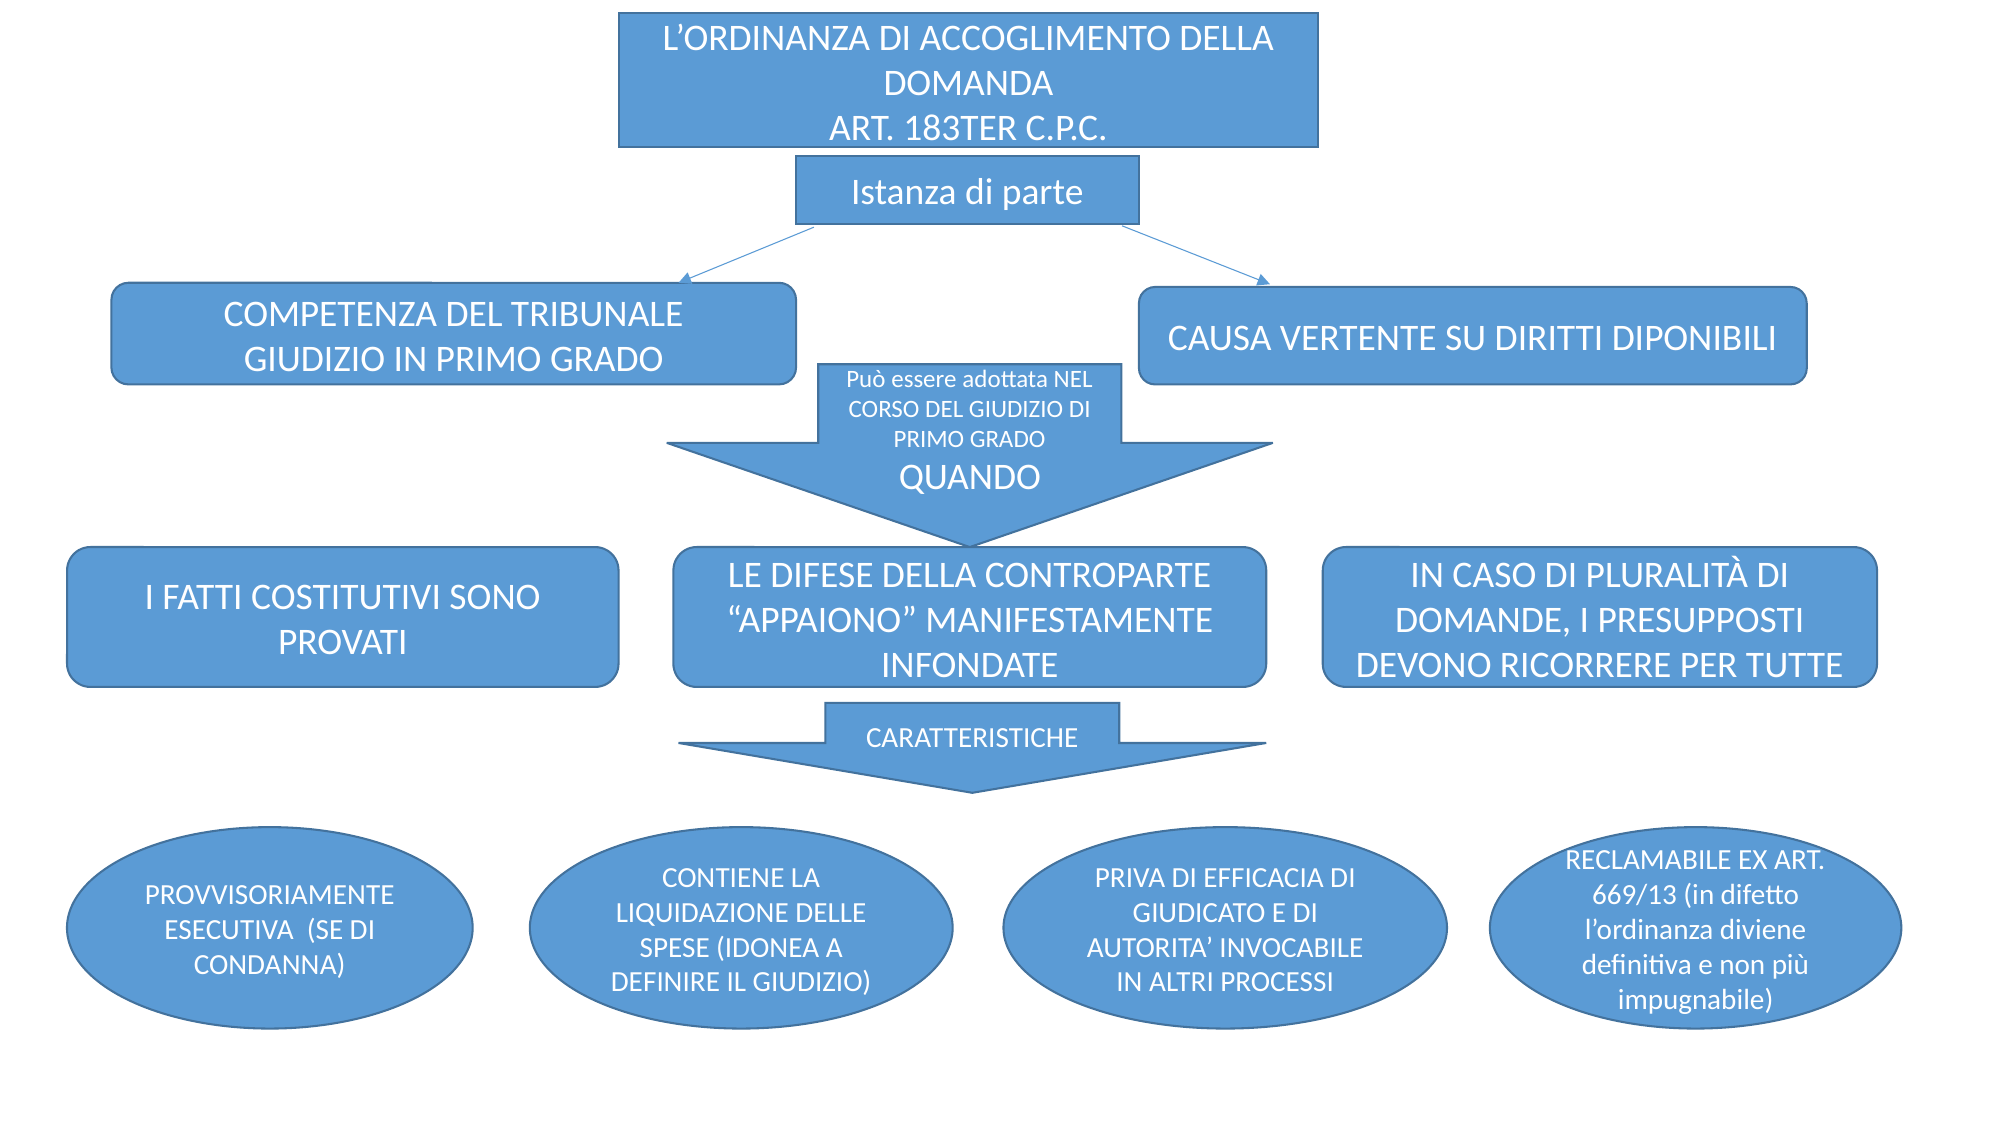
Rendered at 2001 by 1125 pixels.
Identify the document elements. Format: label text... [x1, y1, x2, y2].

text_box COMPETENZA DEL TRIBUNALE GIUDIZIO IN PRIMO GRADO [110, 281, 798, 386]
text_box Istanza di parte [795, 155, 1140, 225]
text_box PROVVISORIAMENTE ESECUTIVA (SE DI CONDANNA) [65, 826, 474, 1030]
text_box LE DIFESE DELLA CONTROPARTE “APPAIONO” MANIFESTAMENTE INFONDATE [672, 545, 1268, 688]
text_box L’ORDINANZA DI ACCOGLIMENTO DELLA DOMANDA ART. 183TER C.P.C. [618, 12, 1319, 148]
text_box IN CASO DI PLURALITÀ DI DOMANDE, I PRESUPPOSTI DEVONO RICORRERE PER TUTTE [1321, 545, 1879, 688]
text_box Può essere adottata NEL CORSO DEL GIUDIZIO DI PRIMO GRADO QUANDO [666, 363, 1274, 546]
text_box RECLAMABILE EX ART. 669/13 (in difetto l’ordinanza diviene definitiva e non più impugnabile) [1488, 826, 1903, 1030]
text_box PRIVA DI EFFICACIA DI GIUDICATO E DI AUTORITA’ INVOCABILE IN ALTRI PROCESSI [1002, 826, 1449, 1030]
text_box CONTIENE LA LIQUIDAZIONE DELLE SPESE (IDONEA A DEFINIRE IL GIUDIZIO) [528, 826, 954, 1030]
text_box CARATTERISTICHE [678, 701, 1267, 794]
text_box I FATTI COSTITUTIVI SONO PROVATI [65, 545, 620, 688]
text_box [1122, 225, 1270, 285]
text_box CAUSA VERTENTE SU DIRITTI DIPONIBILI [1137, 285, 1808, 386]
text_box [678, 227, 814, 283]
